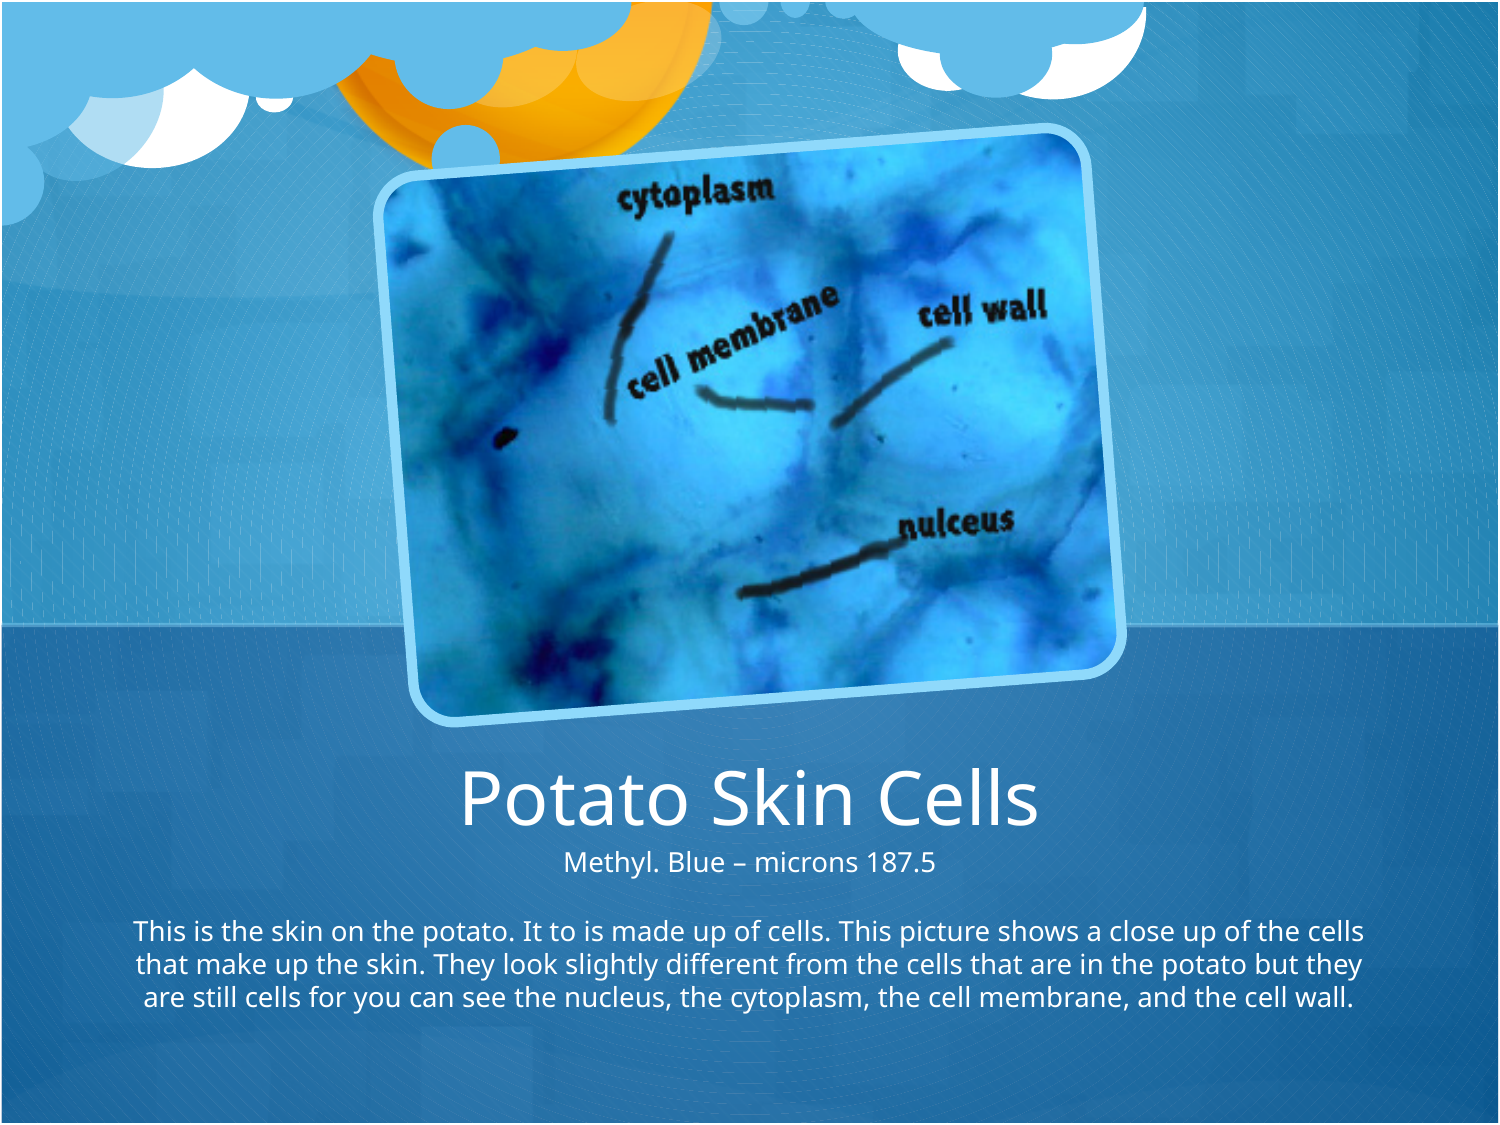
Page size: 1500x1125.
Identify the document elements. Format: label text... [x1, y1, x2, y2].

list Methyl. Blue – microns 187.5 This is the skin on the potato. It to is made up of cells. This picture shows a close up of the cells that make up the skin. They look slightly different from the cells that are in the potato but they are still cells for you can see the nucleus, the cytoplasm, the cell membrane, and the cell wall. [116, 848, 1383, 1048]
title Potato Skin Cells [116, 729, 1383, 848]
picture [2, 2, 1498, 1123]
